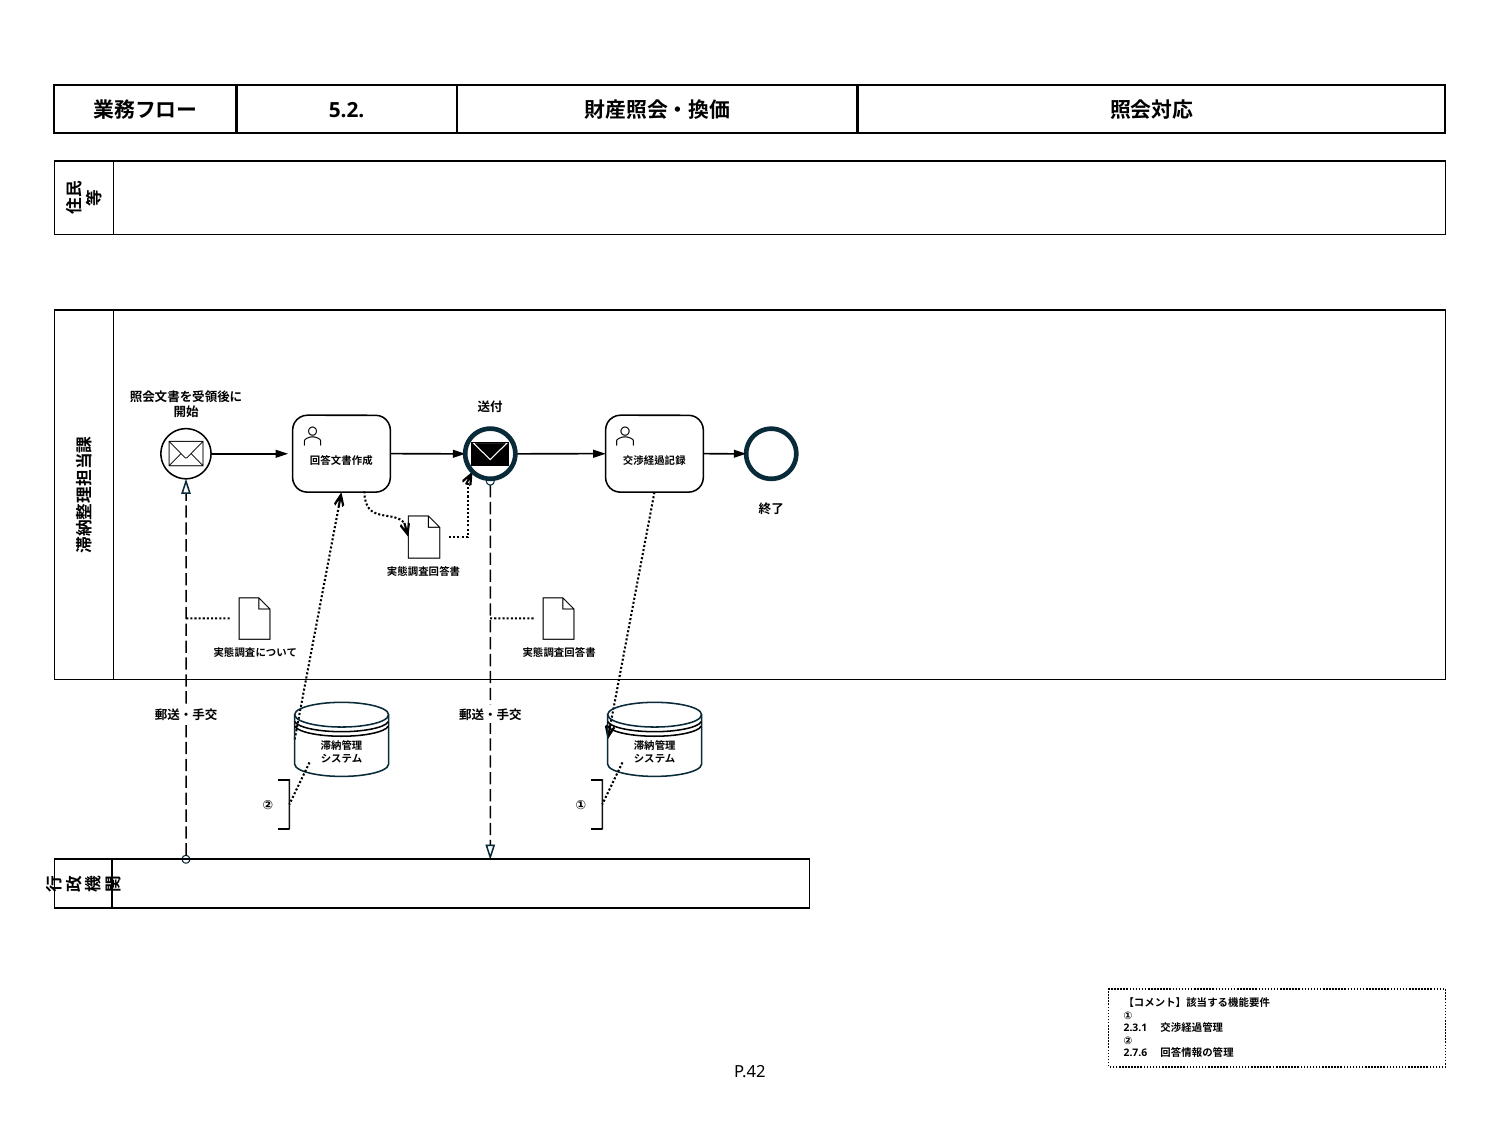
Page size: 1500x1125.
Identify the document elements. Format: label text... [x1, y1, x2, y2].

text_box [293, 701, 390, 777]
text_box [53, 858, 810, 909]
text_box 郵送・手交 [432, 702, 549, 726]
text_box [53, 84, 1447, 134]
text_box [498, 761, 623, 830]
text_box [605, 414, 704, 493]
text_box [606, 701, 703, 777]
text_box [292, 414, 391, 493]
text_box 【コメント】該当する機能要件 ① 2.3.1 交渉経過管理 ② 2.7.6 回答情報の管理 [1107, 987, 1447, 1068]
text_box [160, 428, 212, 480]
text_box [184, 592, 316, 685]
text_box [448, 471, 473, 538]
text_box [488, 592, 620, 685]
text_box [464, 428, 516, 480]
slide_number P.42 [581, 1042, 919, 1103]
text_box 郵送・手交 [191, 702, 245, 726]
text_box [185, 761, 310, 830]
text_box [53, 309, 1447, 681]
text_box 郵送・手交 [127, 702, 181, 726]
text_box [363, 490, 476, 605]
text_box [53, 160, 1447, 236]
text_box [181, 681, 191, 858]
